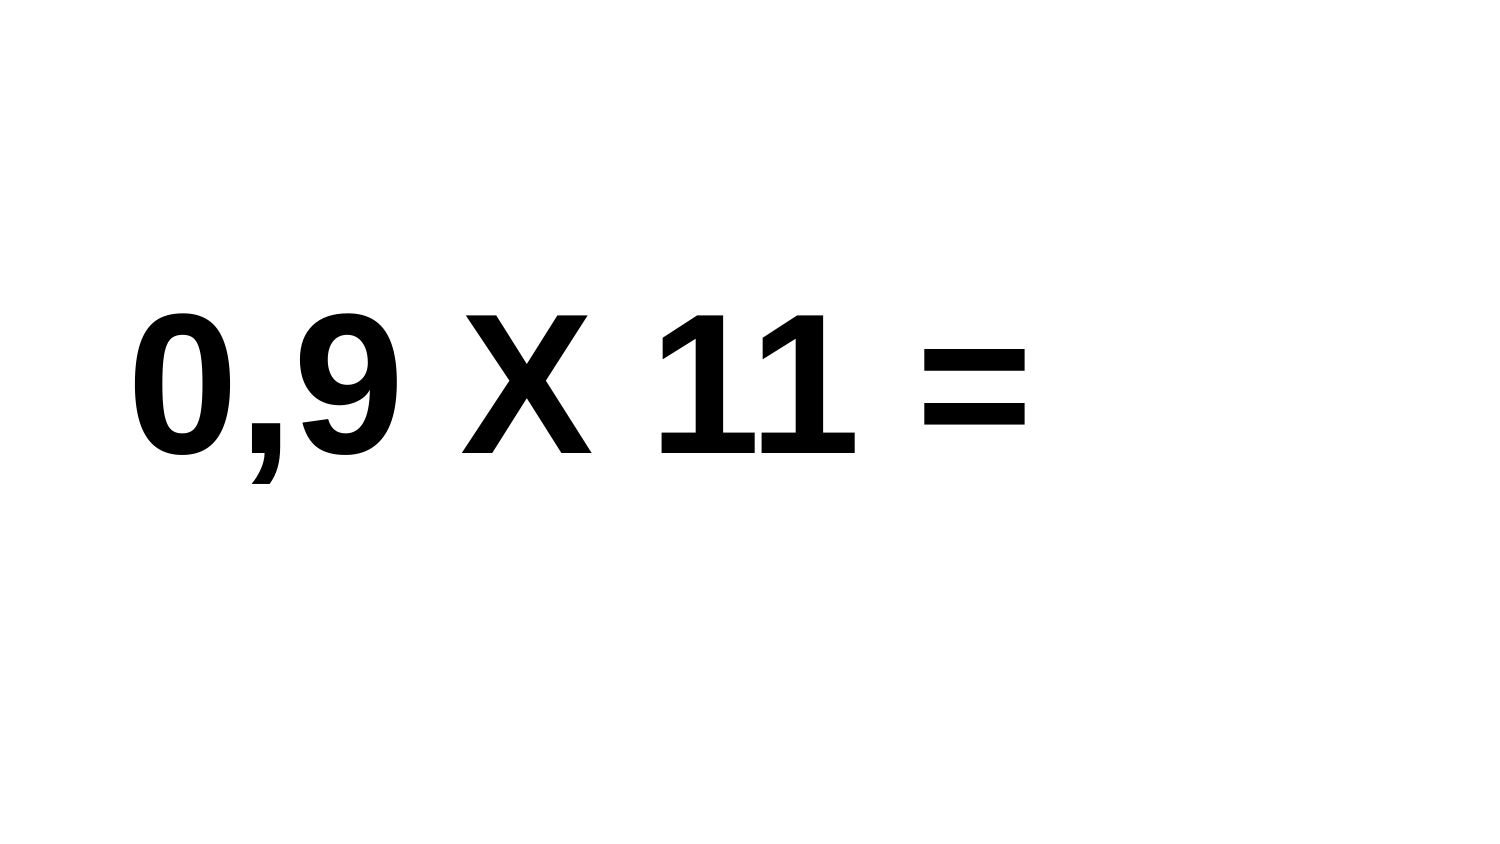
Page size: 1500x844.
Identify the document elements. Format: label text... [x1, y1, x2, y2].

text_box 0,9 X 11 = [112, 318, 1388, 509]
